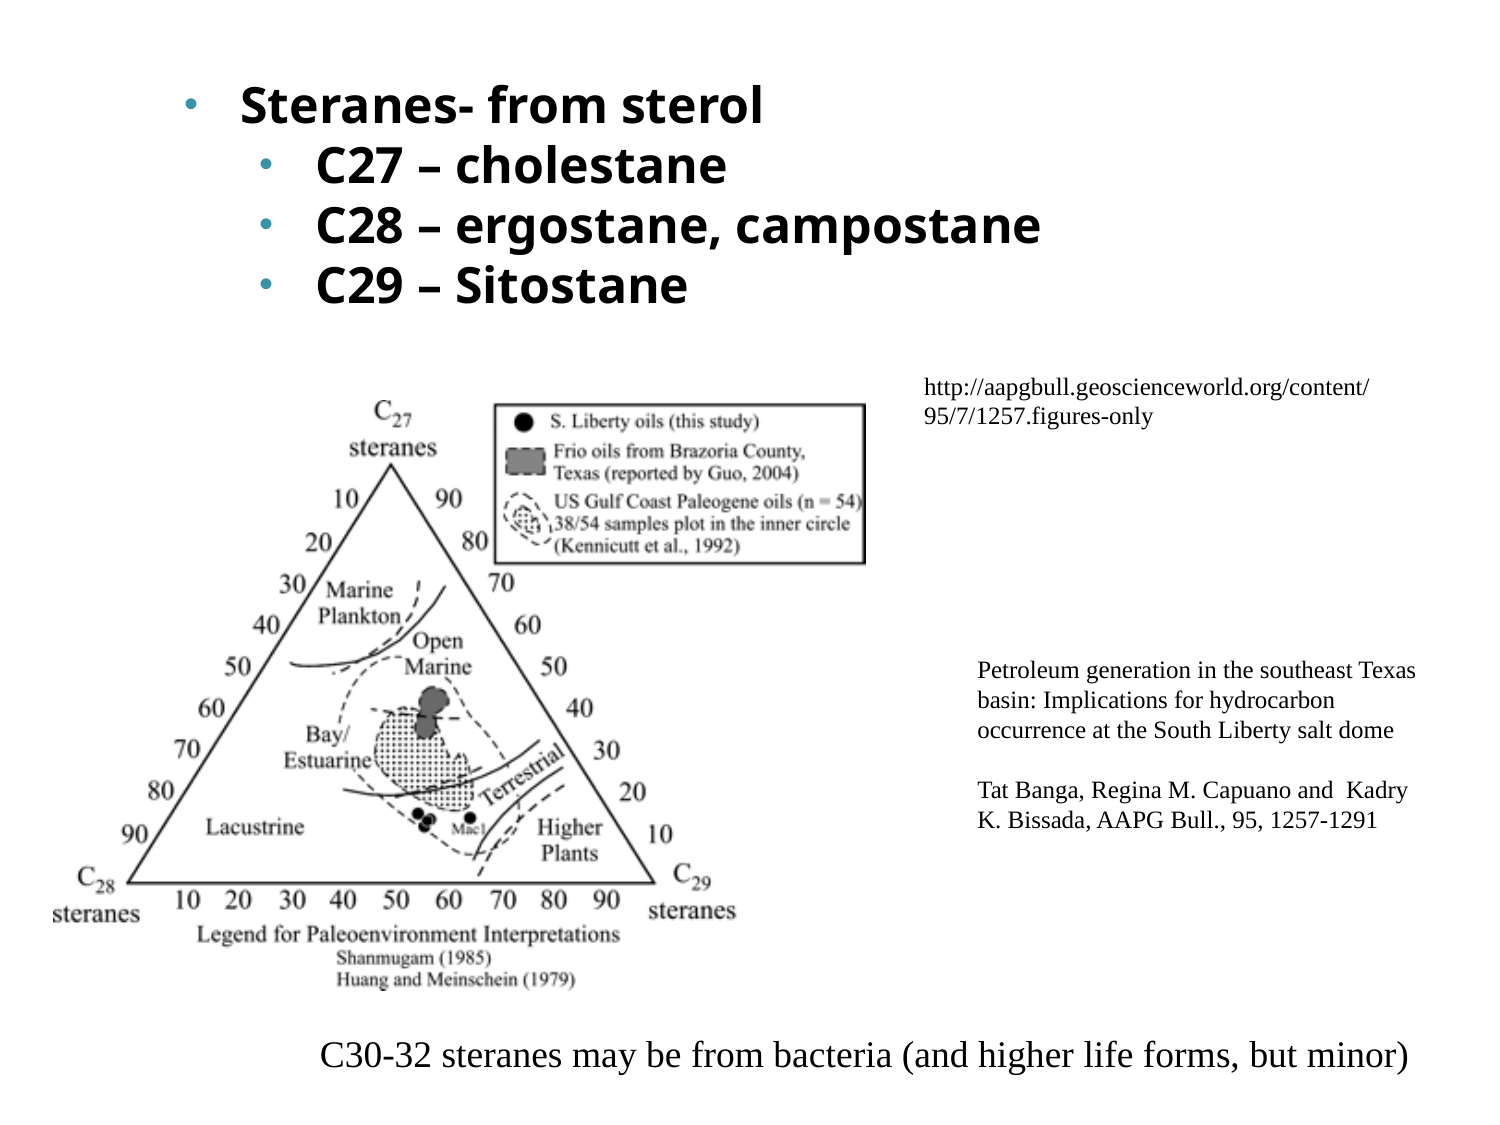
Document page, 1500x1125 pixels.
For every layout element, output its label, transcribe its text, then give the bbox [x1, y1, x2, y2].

text_box http://aapgbull.geoscienceworld.org/content/95/7/1257.figures-only [909, 362, 1441, 438]
text_box Petroleum generation in the southeast Texas basin: Implications for hydrocarbon occurrence at the South Liberty salt dome Tat Banga, Regina M. Capuano and Kadry K. Bissada, AAPG Bull., 95, 1257-1291 [962, 646, 1441, 871]
text_box Steranes- from sterol C27 – cholestane C28 – ergostane, campostane C29 – Sitostane [74, 66, 1425, 1071]
picture [52, 400, 866, 992]
text_box C30-32 steranes may be from bacteria (and higher life forms, but minor) [305, 1023, 1426, 1083]
